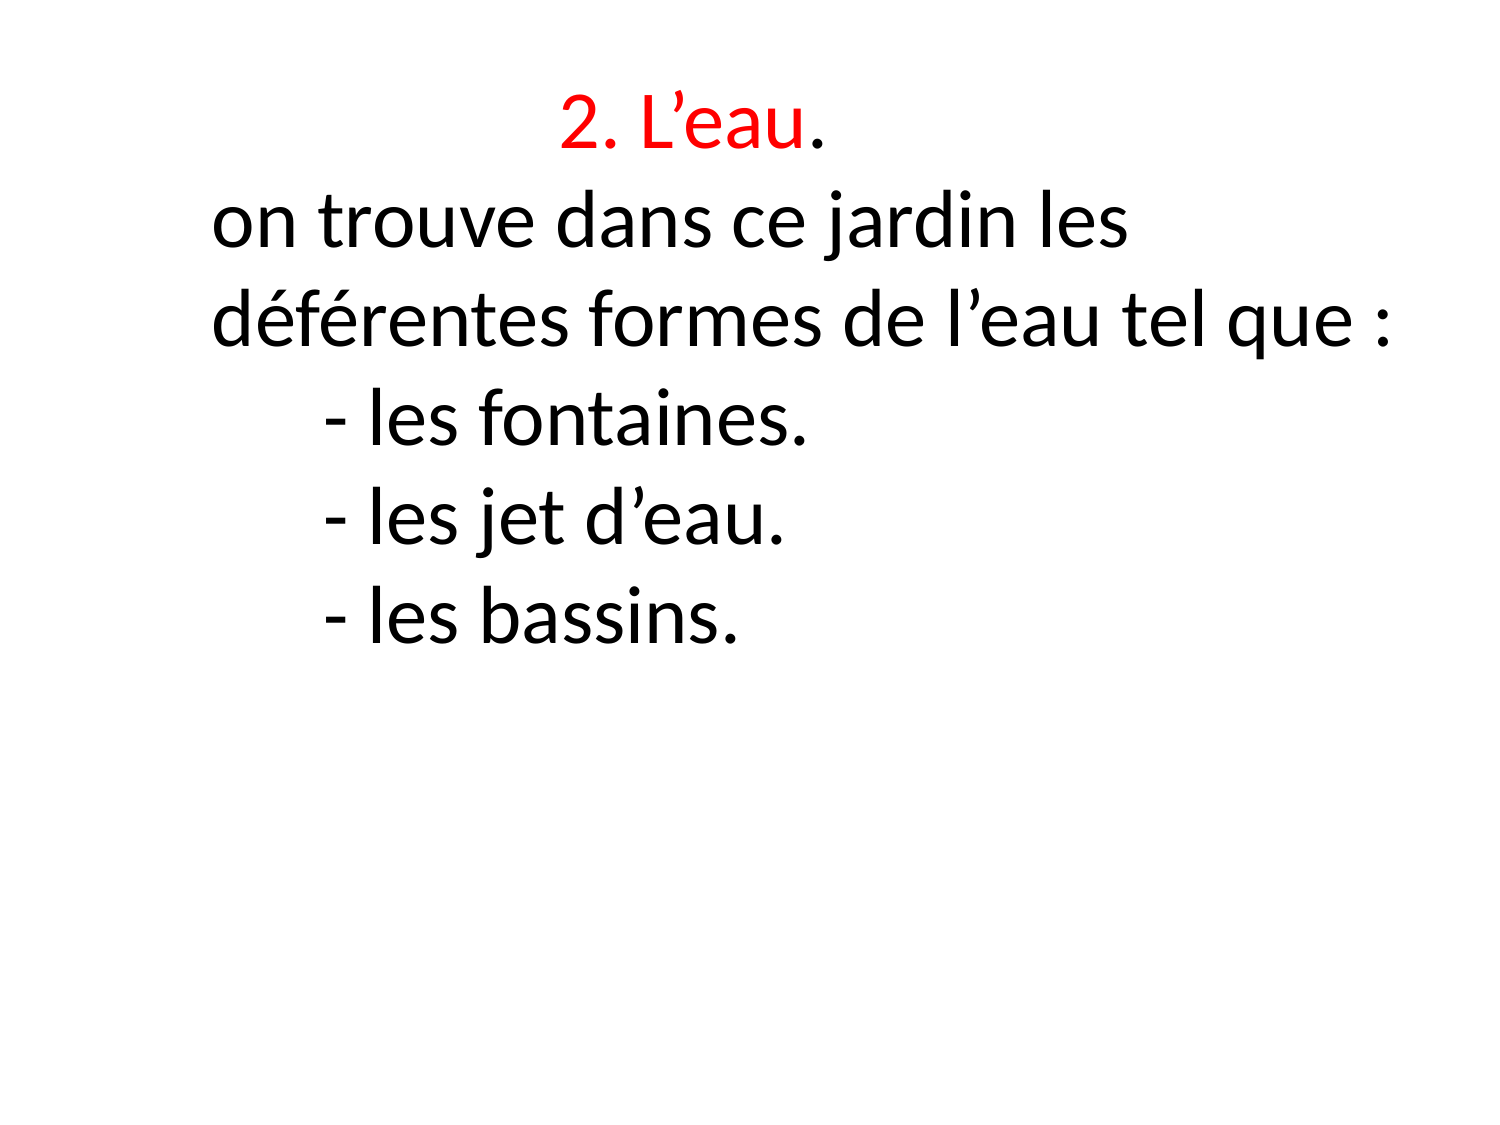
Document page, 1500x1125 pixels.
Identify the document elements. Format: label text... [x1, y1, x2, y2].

title 2. L’eau. on trouve dans ce jardin les déférentes formes de l’eau tel que : - les fontaines. - les jet d’eau. - les bassins. [75, 45, 1425, 879]
